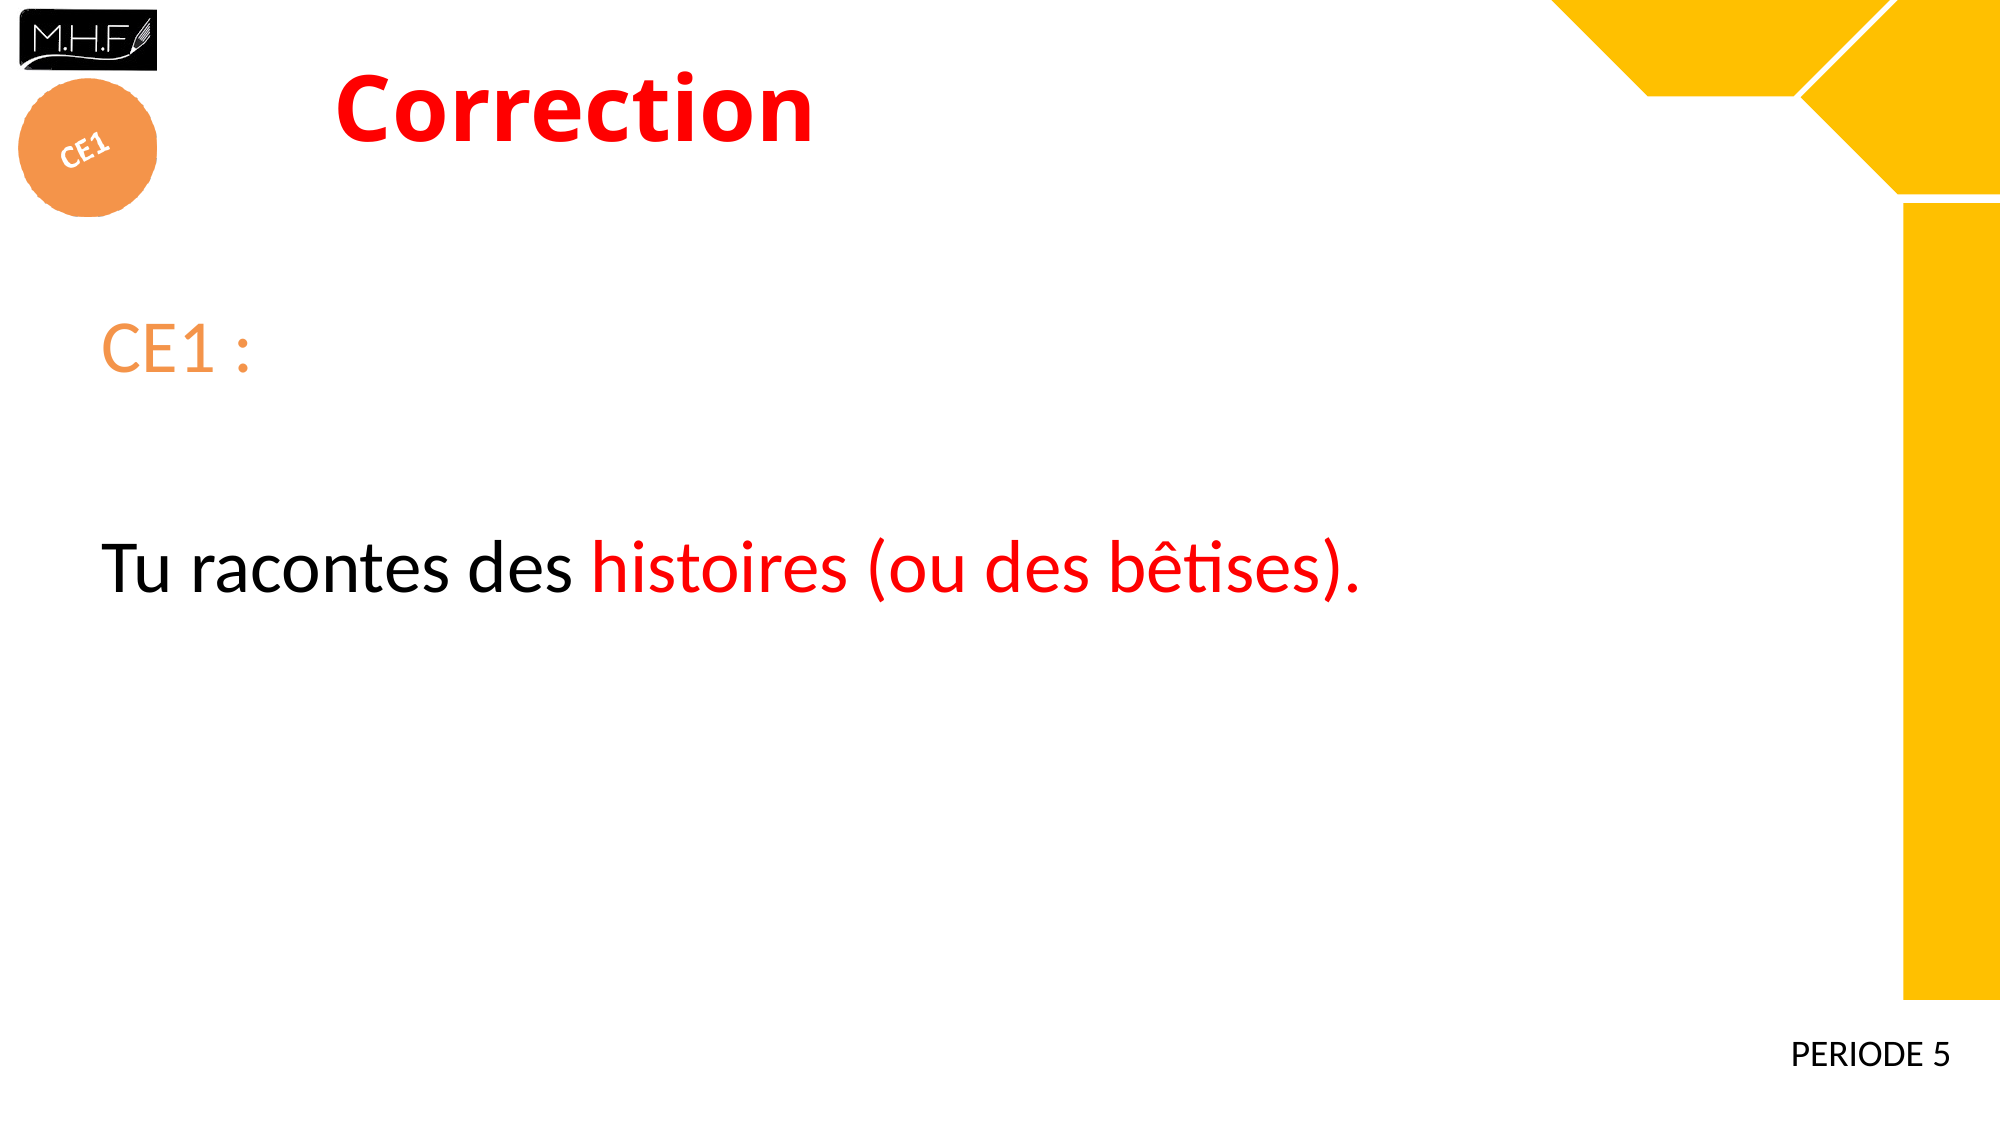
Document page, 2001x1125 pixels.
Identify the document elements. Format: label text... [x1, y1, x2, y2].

title Correction [318, 3, 1865, 221]
text_box [1799, 0, 2000, 196]
picture [16, 7, 157, 74]
picture [18, 78, 157, 218]
text_box [1549, 0, 1892, 98]
list CE1 : Tu racontes des histoires (ou des bêtises). [86, 300, 1748, 1015]
text_box PERIODE 5 [1362, 1021, 1967, 1125]
text_box [1902, 202, 2000, 1001]
